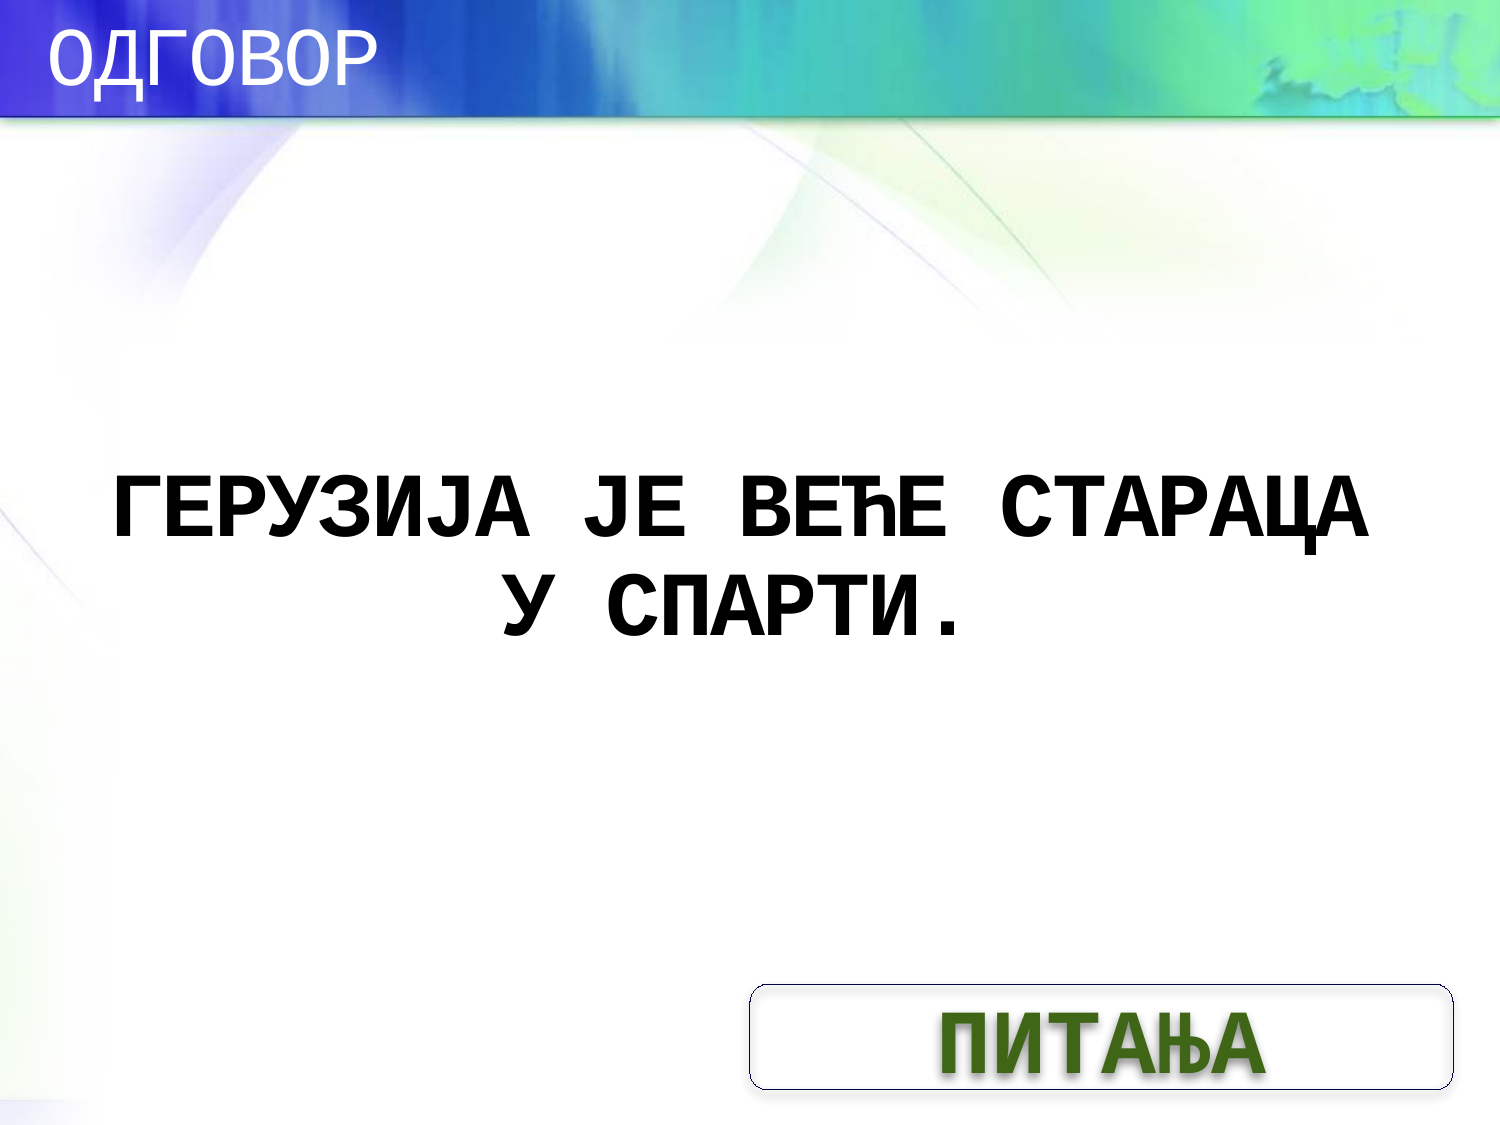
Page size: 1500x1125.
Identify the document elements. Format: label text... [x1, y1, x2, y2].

text_box ПИТАЊА [749, 984, 1454, 1090]
title ГЕРУЗИЈА ЈЕ ВЕЋЕ СТАРАЦА У СПАРТИ. [105, 164, 1372, 950]
text_box ОДГОВОР [46, 0, 774, 118]
picture [0, 0, 1500, 1125]
